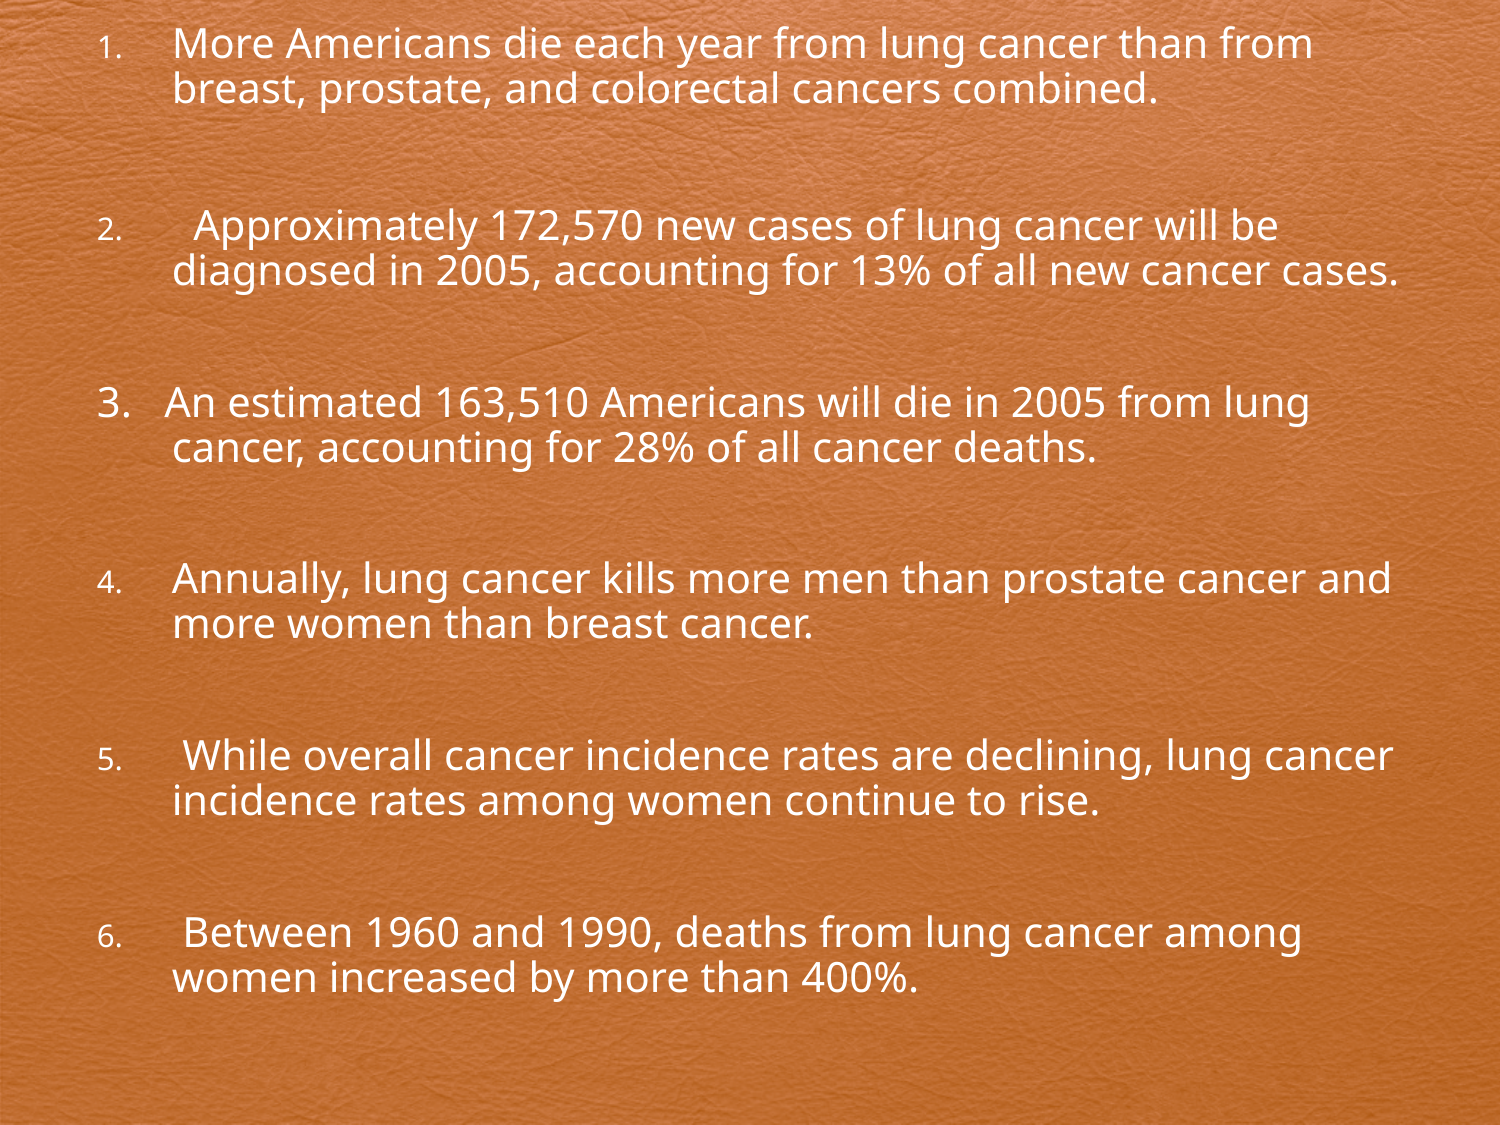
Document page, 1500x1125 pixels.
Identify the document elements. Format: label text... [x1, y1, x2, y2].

list More Americans die each year from lung cancer than from breast, prostate, and colorectal cancers combined. Approximately 172,570 new cases of lung cancer will be diagnosed in 2005, accounting for 13% of all new cancer cases. 3. An estimated 163,510 Americans will die in 2005 from lung cancer, accounting for 28% of all cancer deaths. Annually, lung cancer kills more men than prostate cancer and more women than breast cancer. While overall cancer incidence rates are declining, lung cancer incidence rates among women continue to rise. Between 1960 and 1990, deaths from lung cancer among women increased by more than 400%. [81, 15, 1419, 1125]
